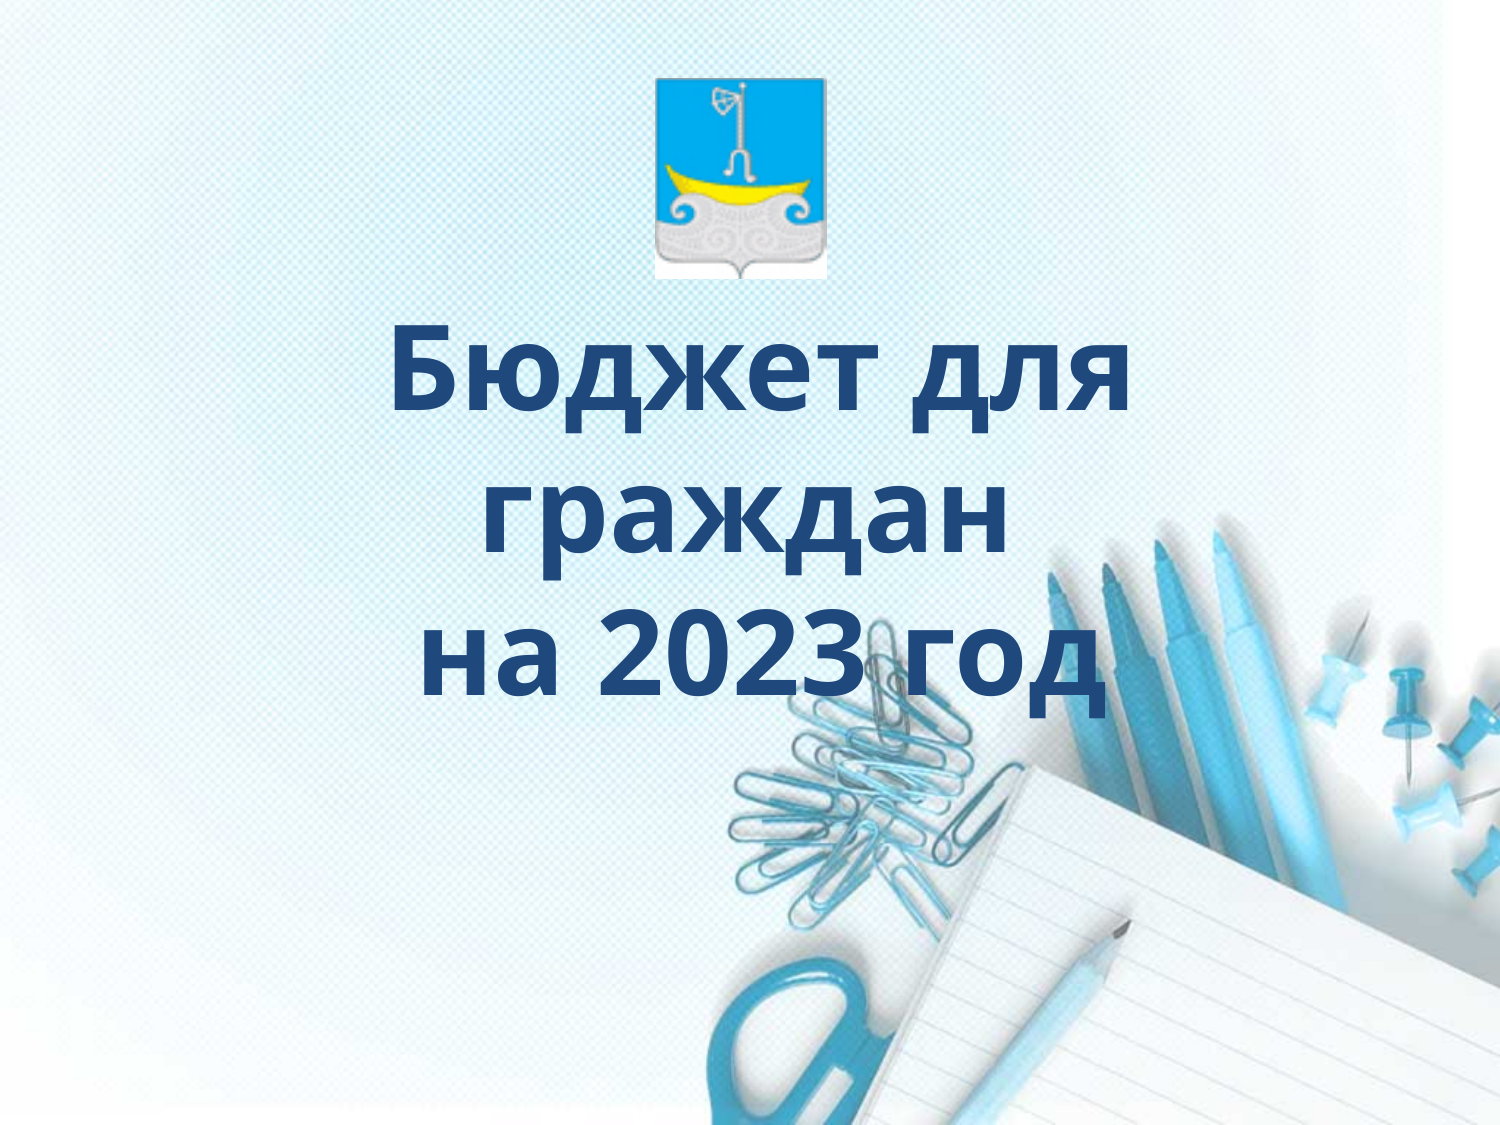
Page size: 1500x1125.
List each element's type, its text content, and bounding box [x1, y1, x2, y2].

title Бюджет для граждан на 2023 год [123, 125, 1399, 610]
picture [0, 0, 1500, 1125]
